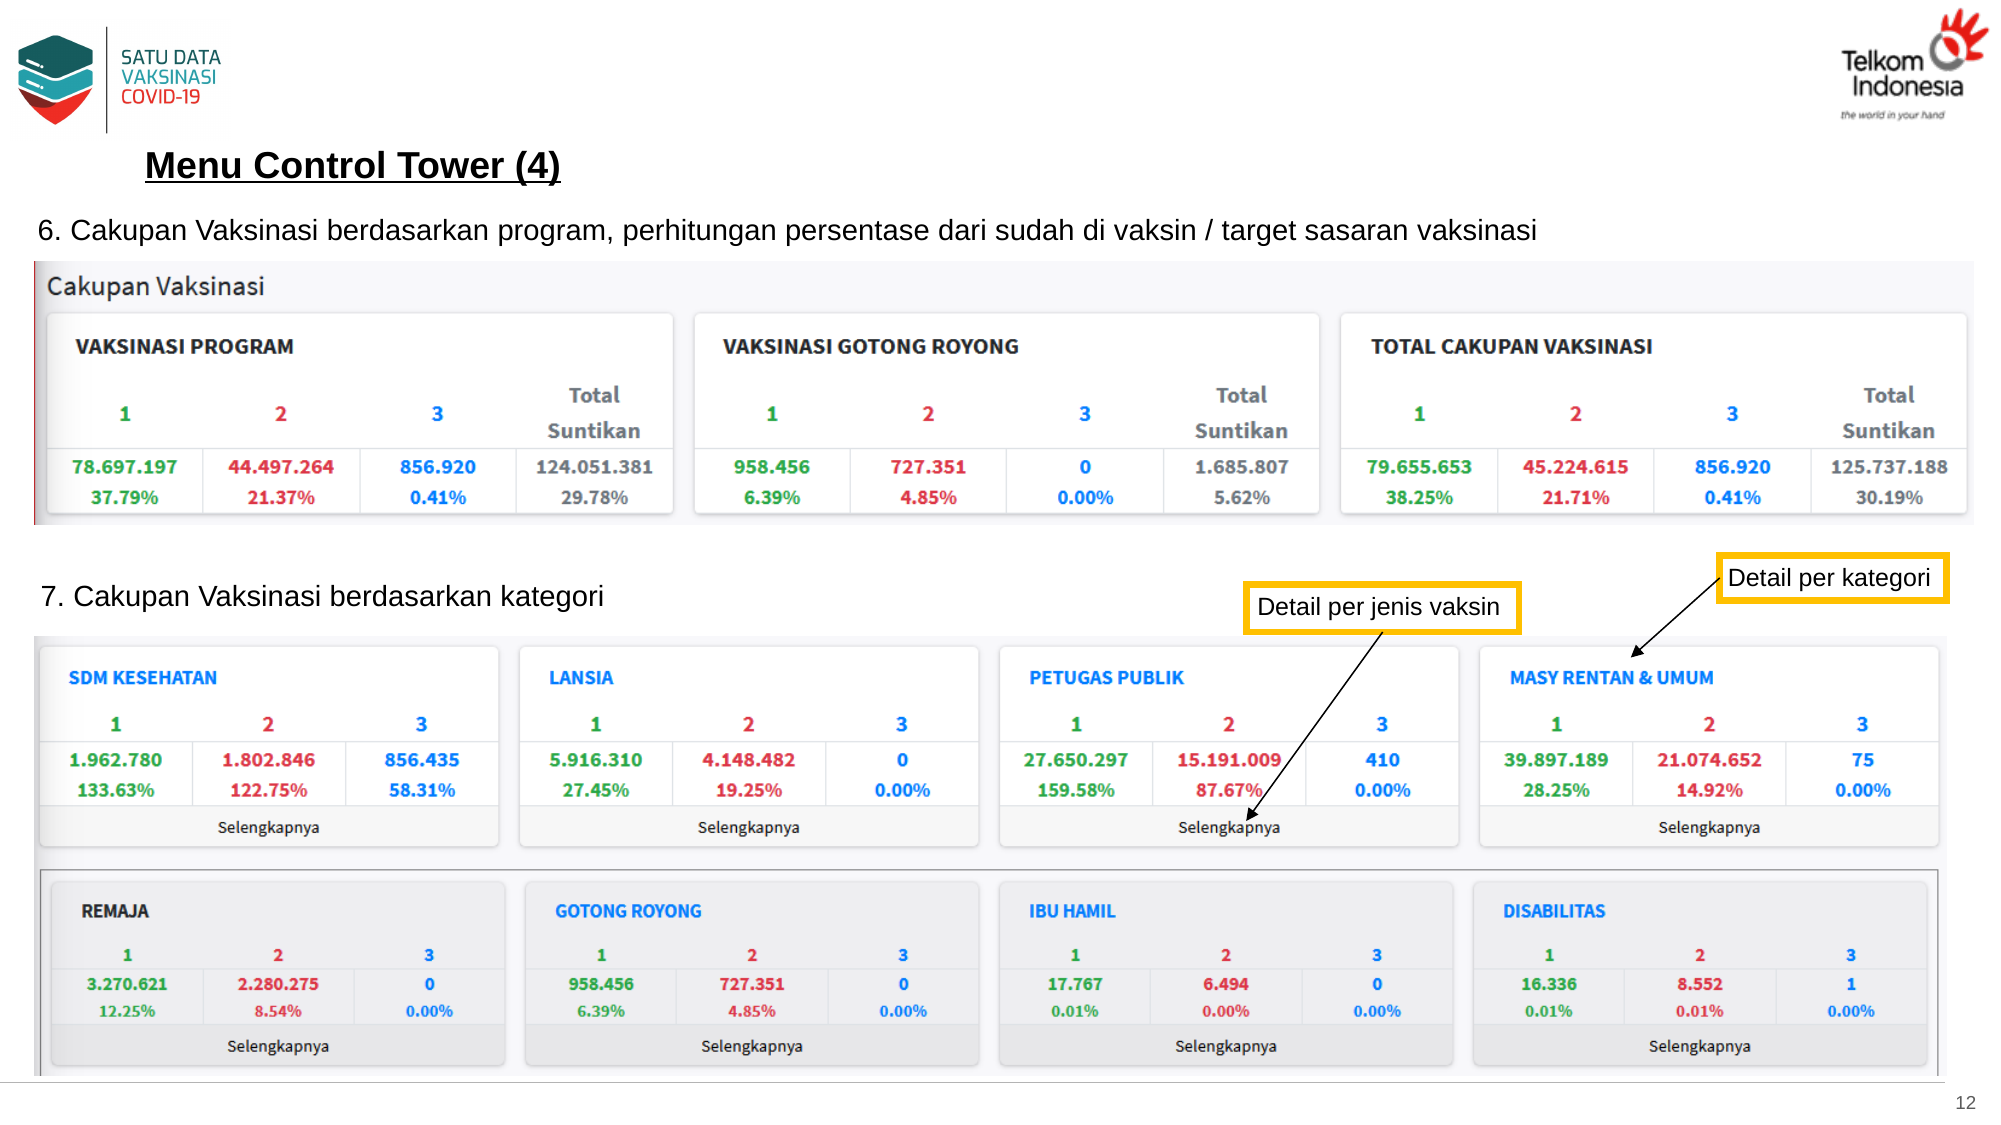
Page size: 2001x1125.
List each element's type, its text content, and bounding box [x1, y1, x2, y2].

text_box Detail per kategori [1719, 554, 1947, 601]
picture [1831, 0, 1998, 139]
text_box Menu Control Tower (4) [118, 139, 588, 195]
text_box Detail per jenis vaksin [1245, 584, 1520, 633]
picture [34, 636, 1947, 1076]
picture [34, 261, 1974, 525]
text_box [1246, 632, 1383, 822]
picture [10, 19, 231, 141]
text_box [1630, 577, 1720, 658]
text_box 7. Cakupan Vaksinasi berdasarkan kategori [34, 571, 612, 618]
text_box 6. Cakupan Vaksinasi berdasarkan program, perhitungan persentase dari sudah di vaksin / target sasaran vaksinasi [31, 205, 1555, 253]
